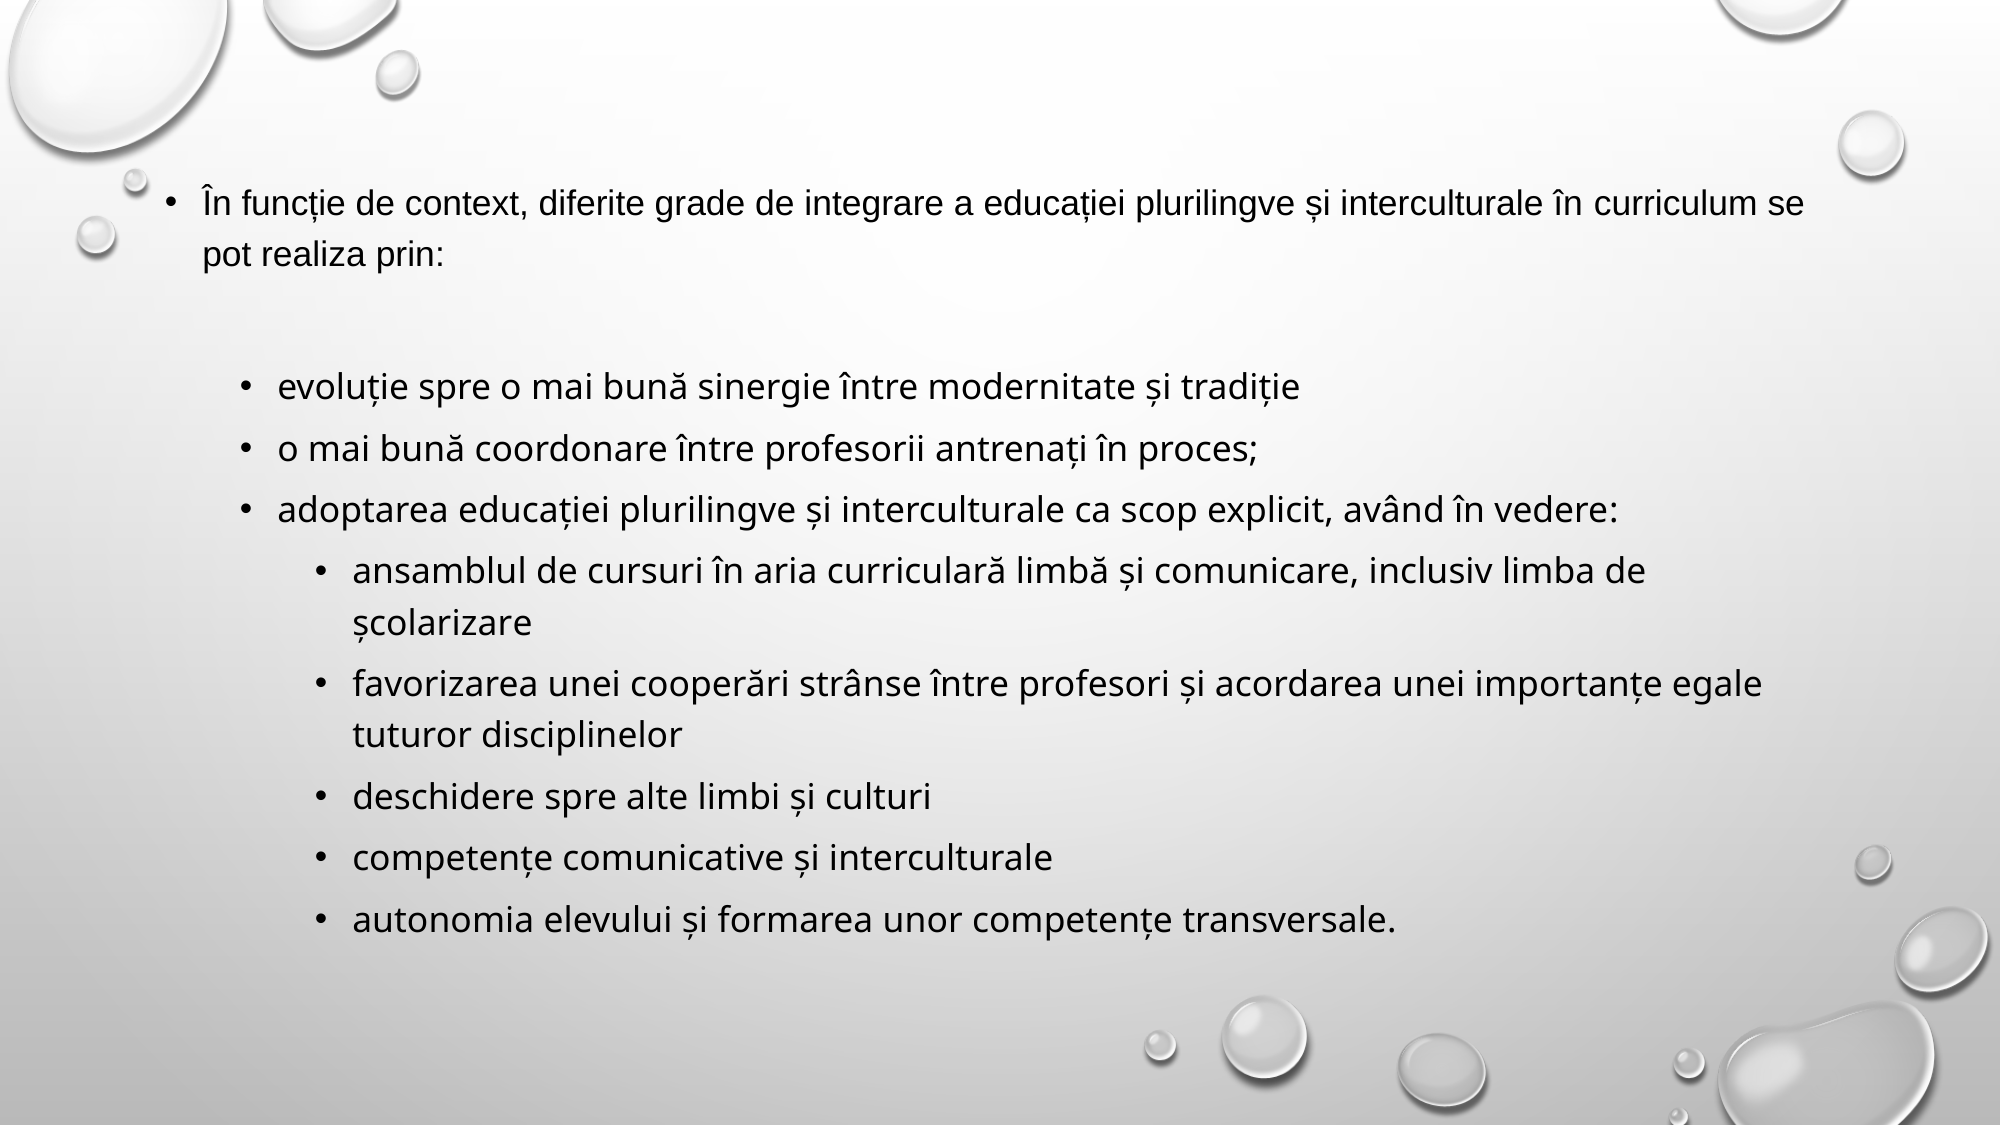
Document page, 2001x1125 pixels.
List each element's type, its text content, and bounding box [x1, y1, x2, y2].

picture [0, 0, 2000, 1125]
list În funcție de context, diferite grade de integrare a educației plurilingve și interculturale în curriculum se pot realiza prin: evoluție spre o mai bună sinergie între modernitate și tradiție o mai bună coordonare între profesorii antrenați în proces; adoptarea educației plurilingve și interculturale ca scop explicit, având în vedere: ansamblul de cursuri în aria curriculară limbă și comunicare, inclusiv limba de școlarizare favorizarea unei cooperări strânse între profesori și acordarea unei importanțe egale tuturor disciplinelor deschidere spre alte limbi și culturi competențe comunicative și interculturale autonomia elevului și formarea unor competențe transversale. [149, 163, 1850, 950]
